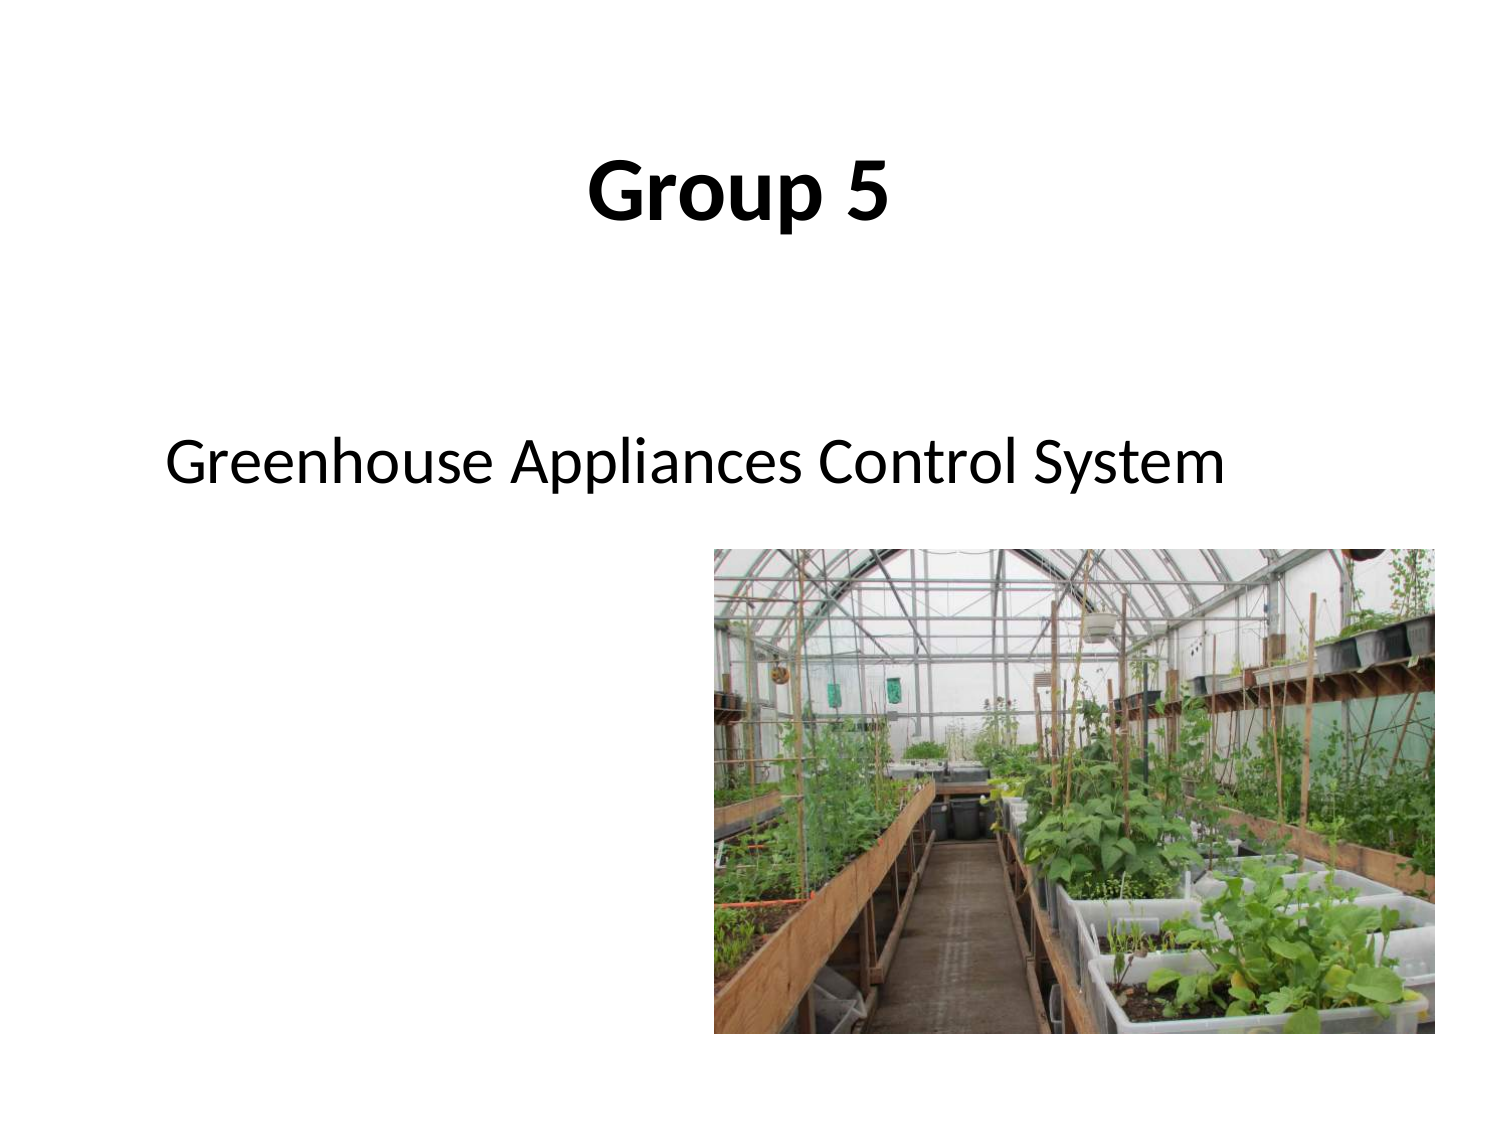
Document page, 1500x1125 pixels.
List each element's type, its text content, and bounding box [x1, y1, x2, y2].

title Group 5 [64, 90, 1415, 278]
picture [714, 549, 1436, 1034]
list Greenhouse Appliances Control System [150, 408, 1400, 598]
